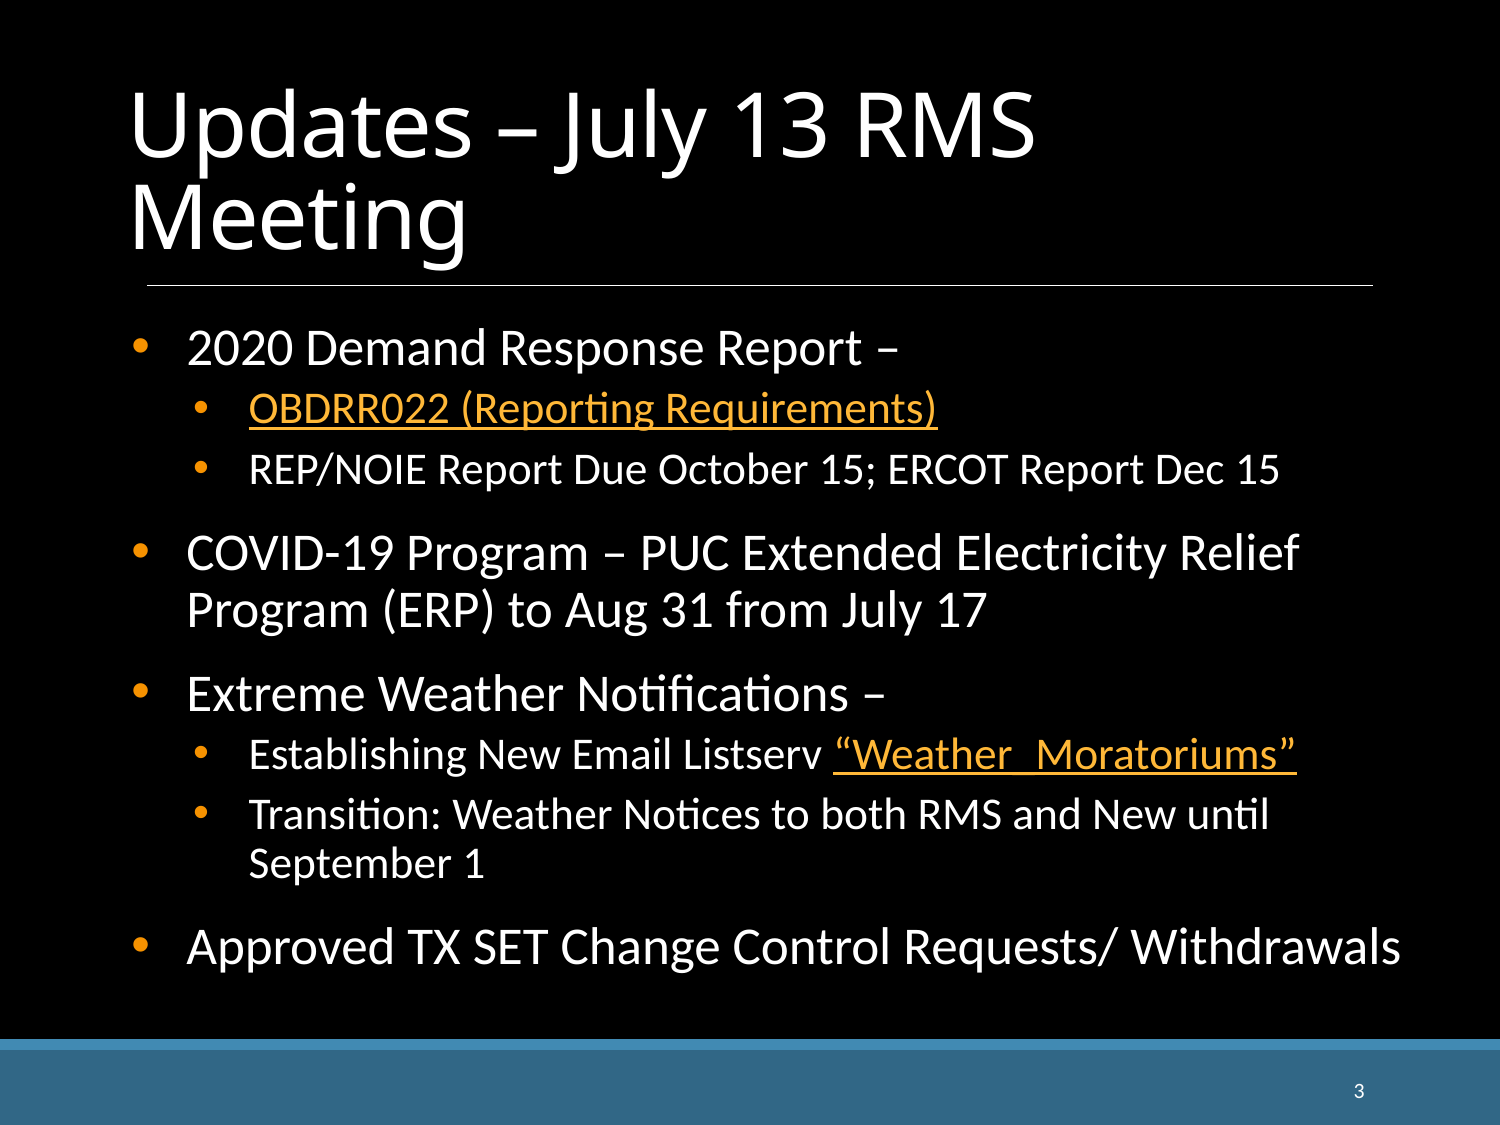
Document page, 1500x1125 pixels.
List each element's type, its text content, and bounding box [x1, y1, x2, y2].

slide_number 3 [1218, 1059, 1380, 1120]
list 2020 Demand Response Report – OBDRR022 (Reporting Requirements) REP/NOIE Report Due October 15; ERCOT Report Dec 15 COVID-19 Program – PUC Extended Electricity Relief Program (ERP) to Aug 31 from July 17 Extreme Weather Notifications – Establishing New Email Listserv “Weather_Moratoriums” Transition: Weather Notices to both RMS and New until September 1 Approved TX SET Change Control Requests/ Withdrawals [131, 312, 1413, 1000]
title Updates – July 13 RMS Meeting [112, 75, 1350, 275]
